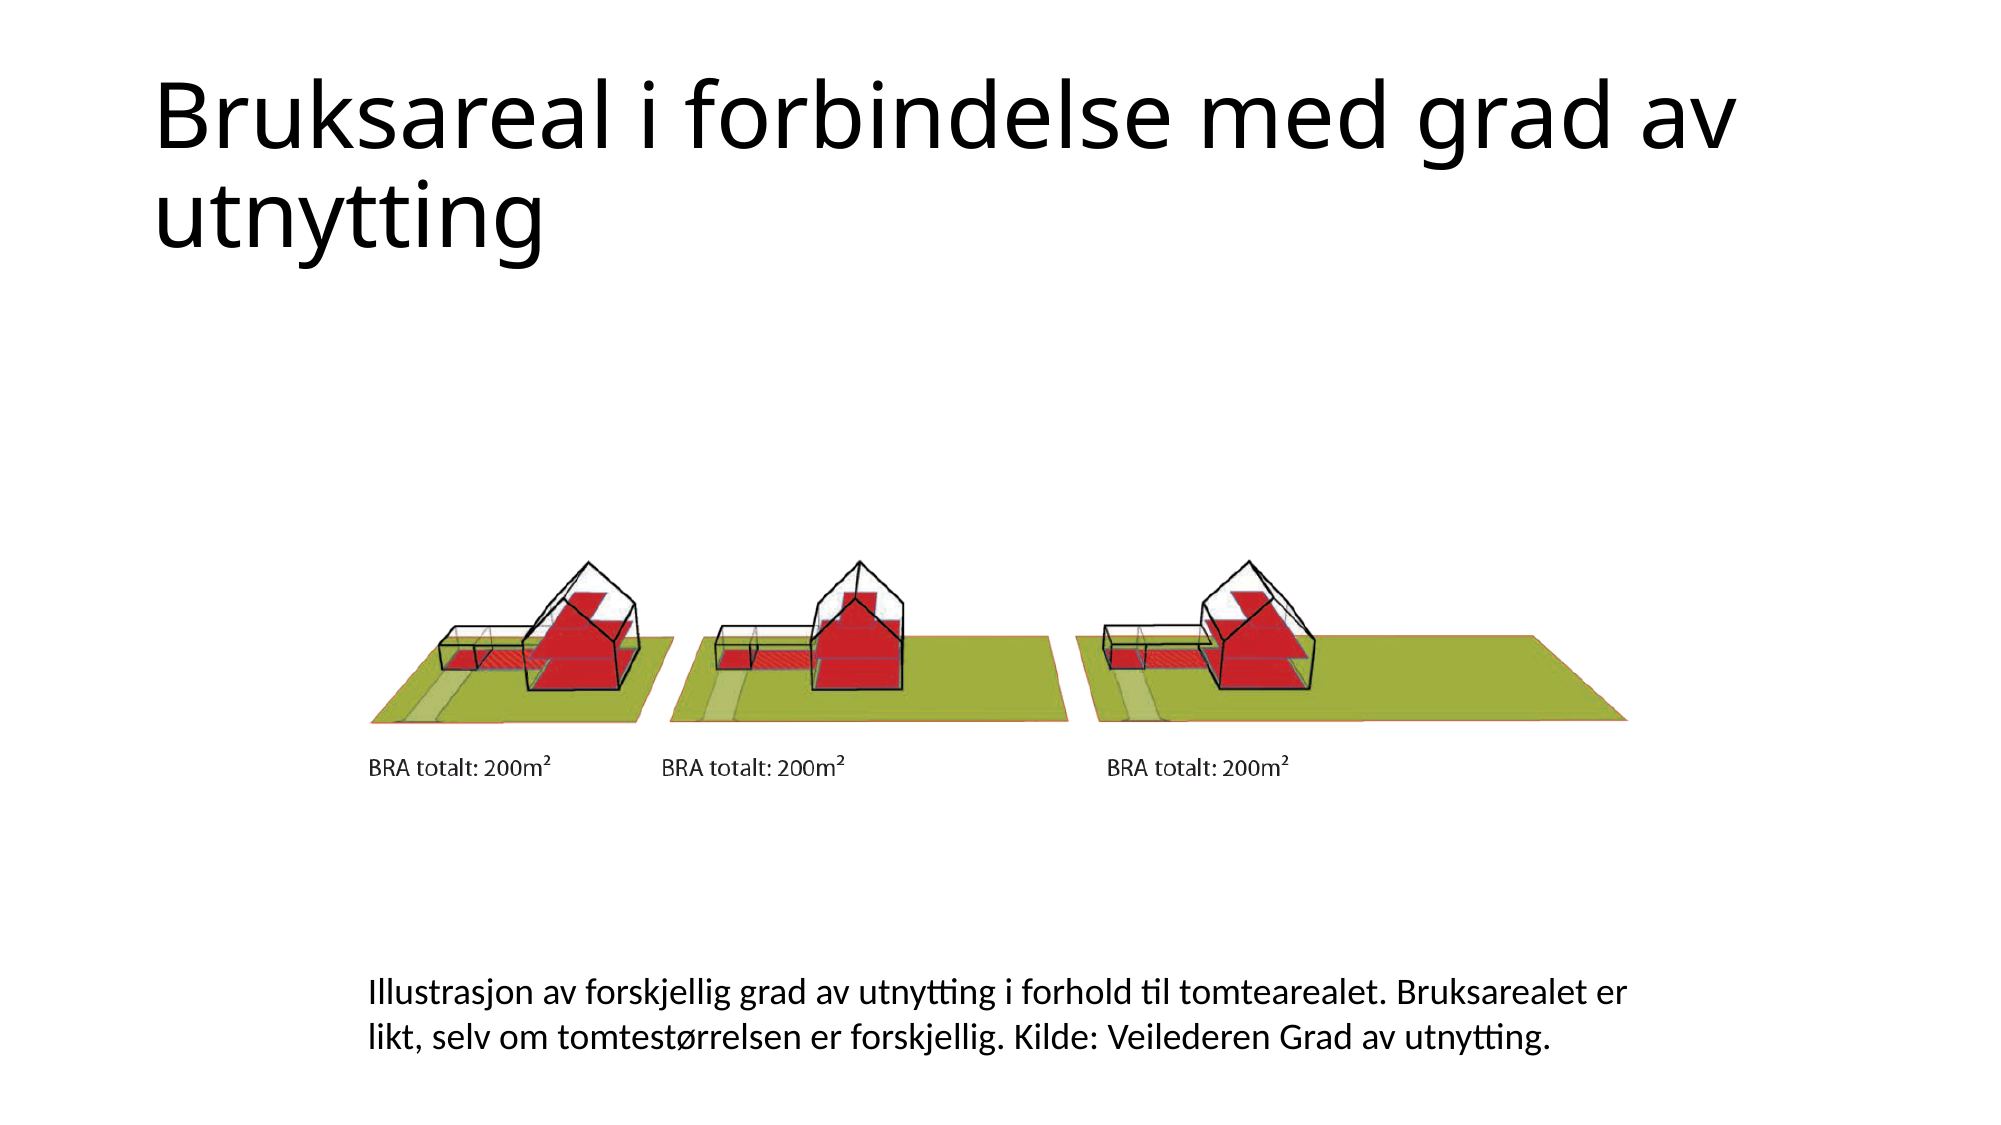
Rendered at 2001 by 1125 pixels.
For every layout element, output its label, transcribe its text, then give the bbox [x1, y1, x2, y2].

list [353, 526, 1647, 786]
text_box Illustrasjon av forskjellig grad av utnytting i forhold til tomtearealet. Bruksarealet er likt, selv om tomtestørrelsen er forskjellig. Kilde: Veilederen Grad av utnytting. [353, 959, 1647, 1065]
title Bruksareal i forbindelse med grad av utnytting [137, 59, 1863, 278]
